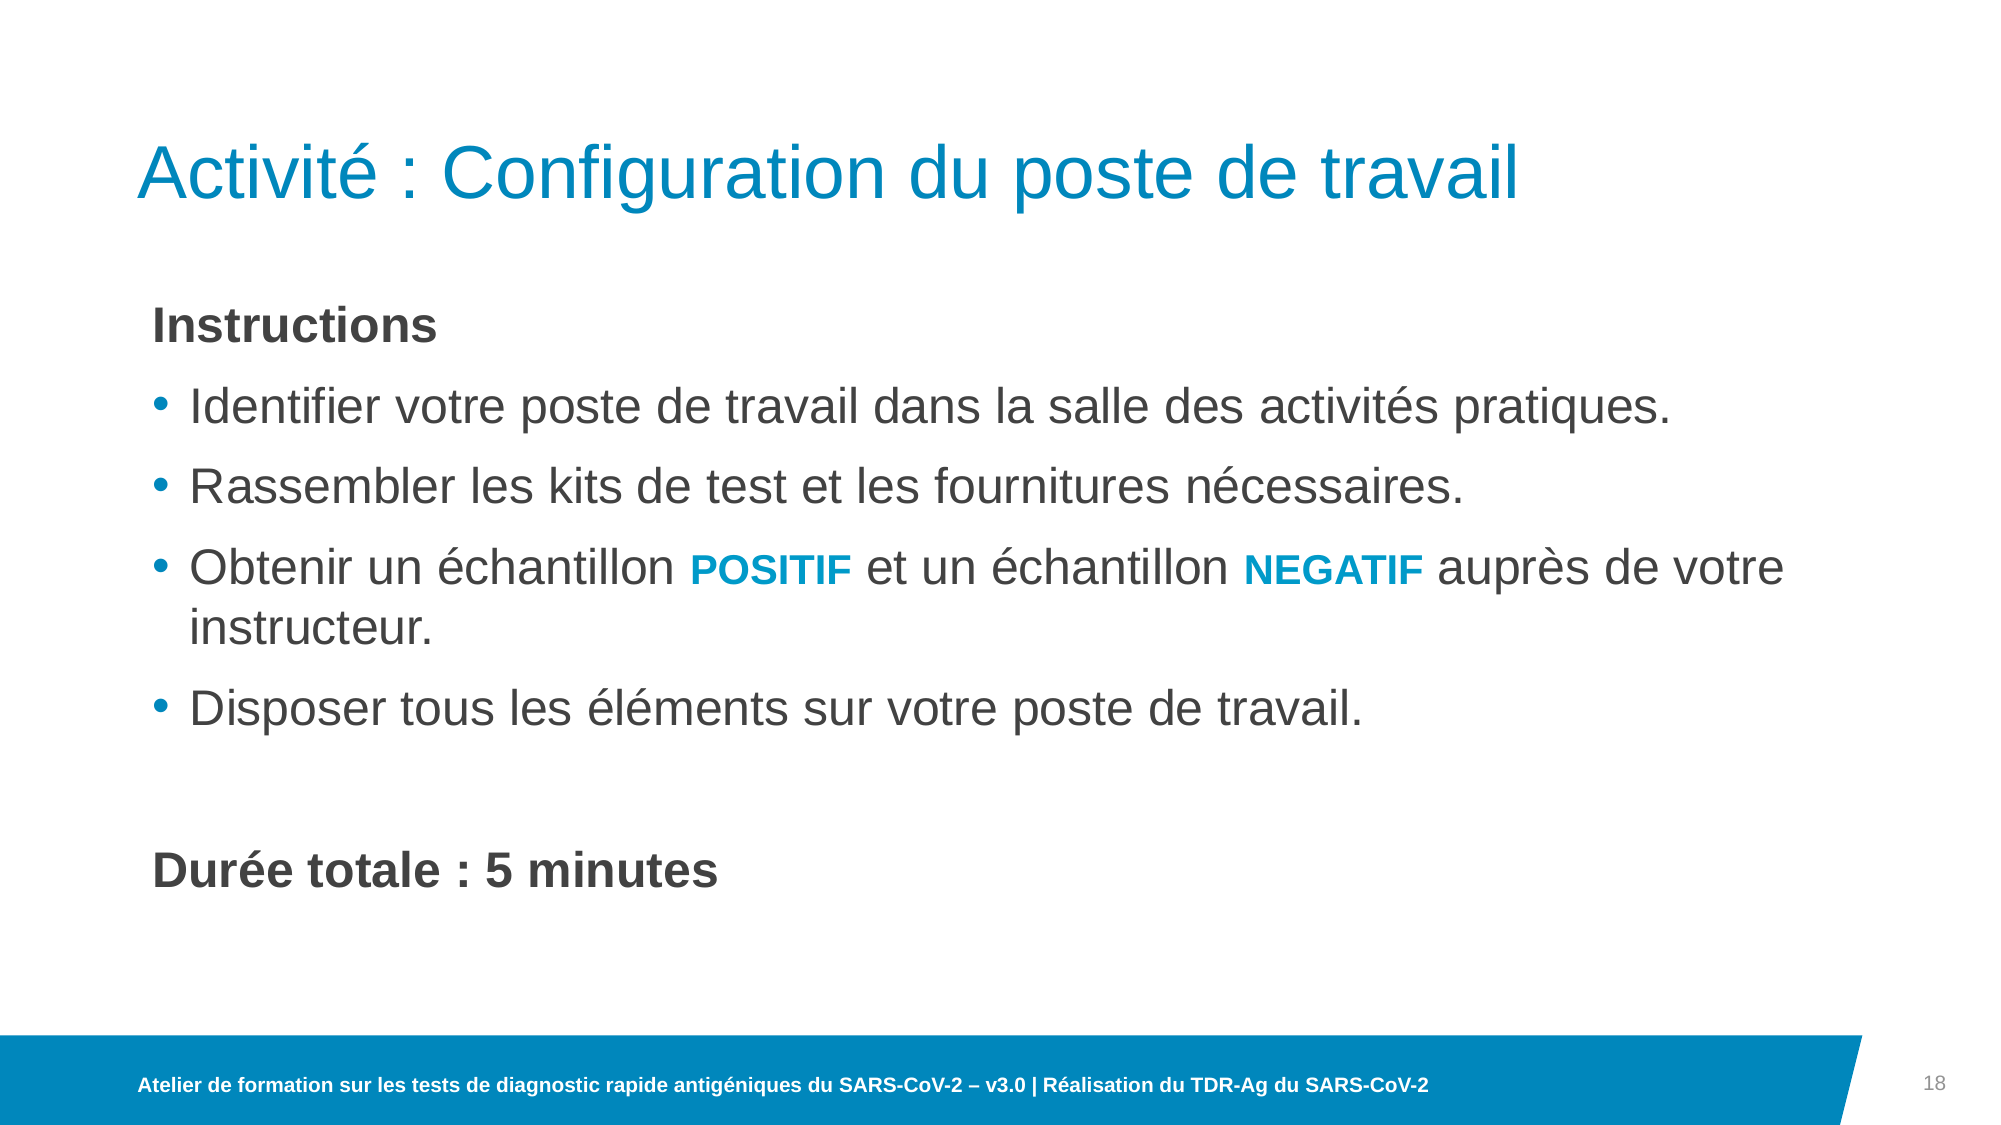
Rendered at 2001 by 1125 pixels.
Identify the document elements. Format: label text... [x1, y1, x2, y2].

footer Atelier de formation sur les tests de diagnostic rapide antigéniques du SARS-CoV-2 – v3.0 | Réalisation du TDR-Ag du SARS-CoV-2 [137, 1042, 1468, 1125]
slide_number 18 [1862, 1035, 1947, 1125]
title Activité : Configuration du poste de travail [137, 59, 1863, 215]
list Instructions Identifier votre poste de travail dans la salle des activités pratiques. Rassembler les kits de test et les fournitures nécessaires. Obtenir un échantillon POSITIF et un échantillon NEGATIF auprès de votre instructeur. Disposer tous les éléments sur votre poste de travail. Durée totale : 5 minutes [137, 284, 1863, 1014]
